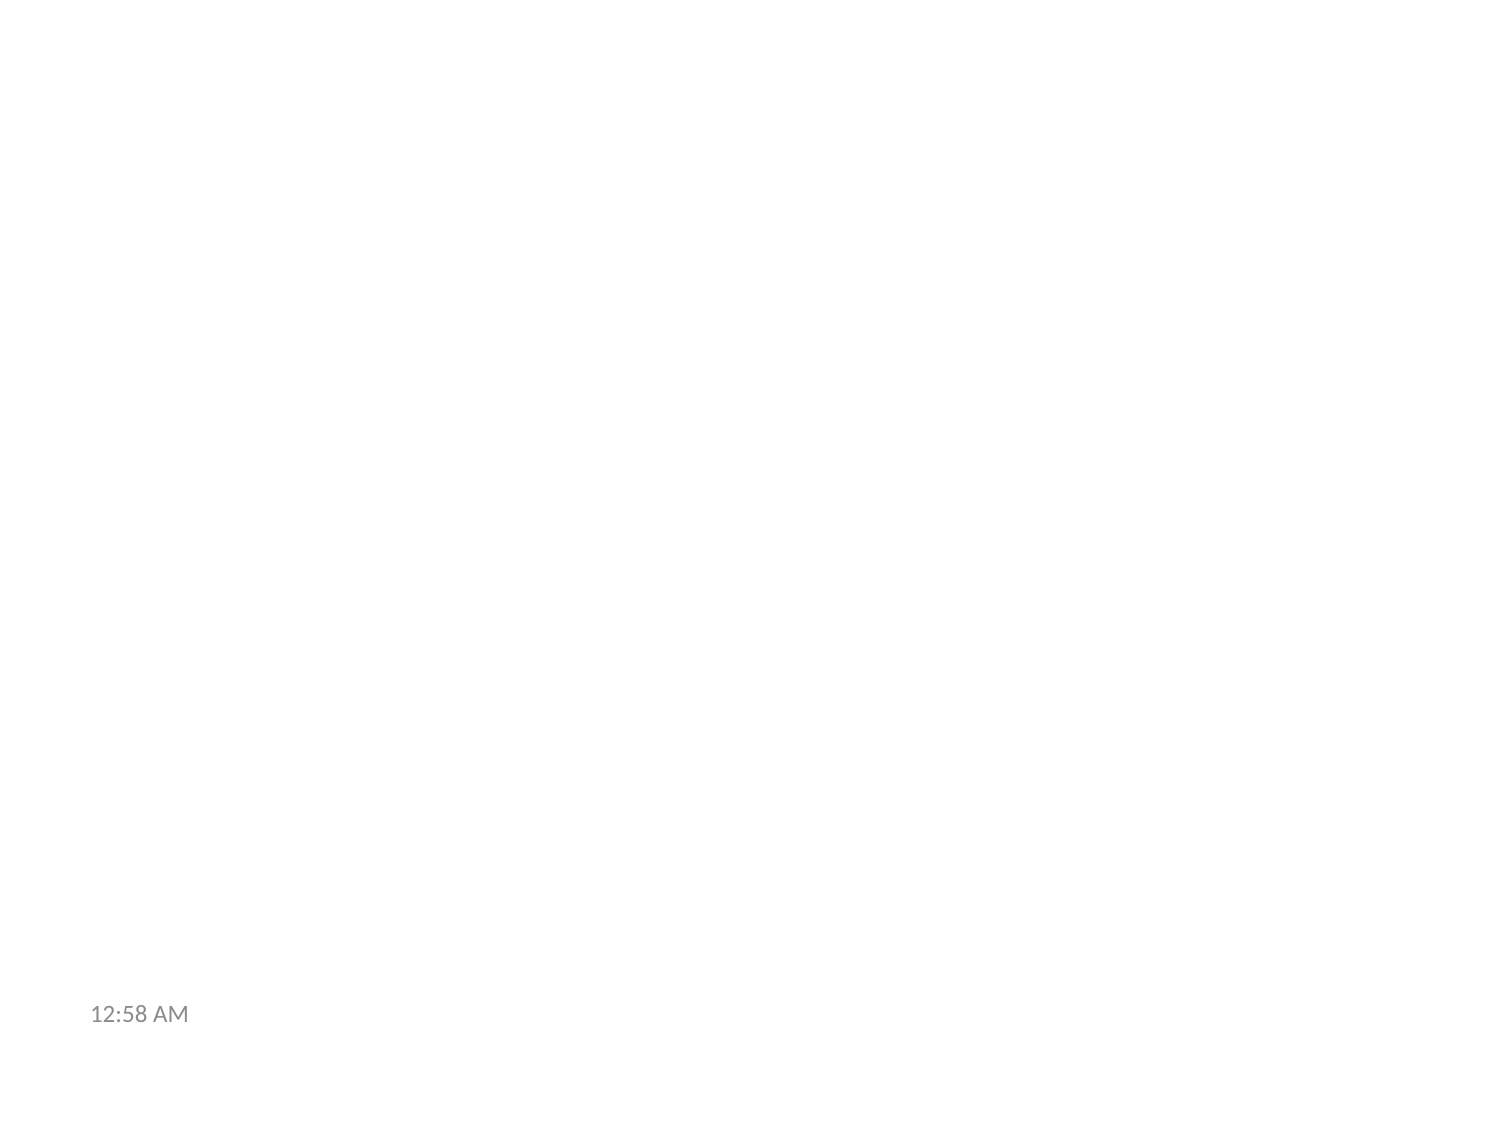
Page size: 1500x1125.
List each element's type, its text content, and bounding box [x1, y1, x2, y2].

text_box 3:35 PM [75, 982, 425, 1043]
